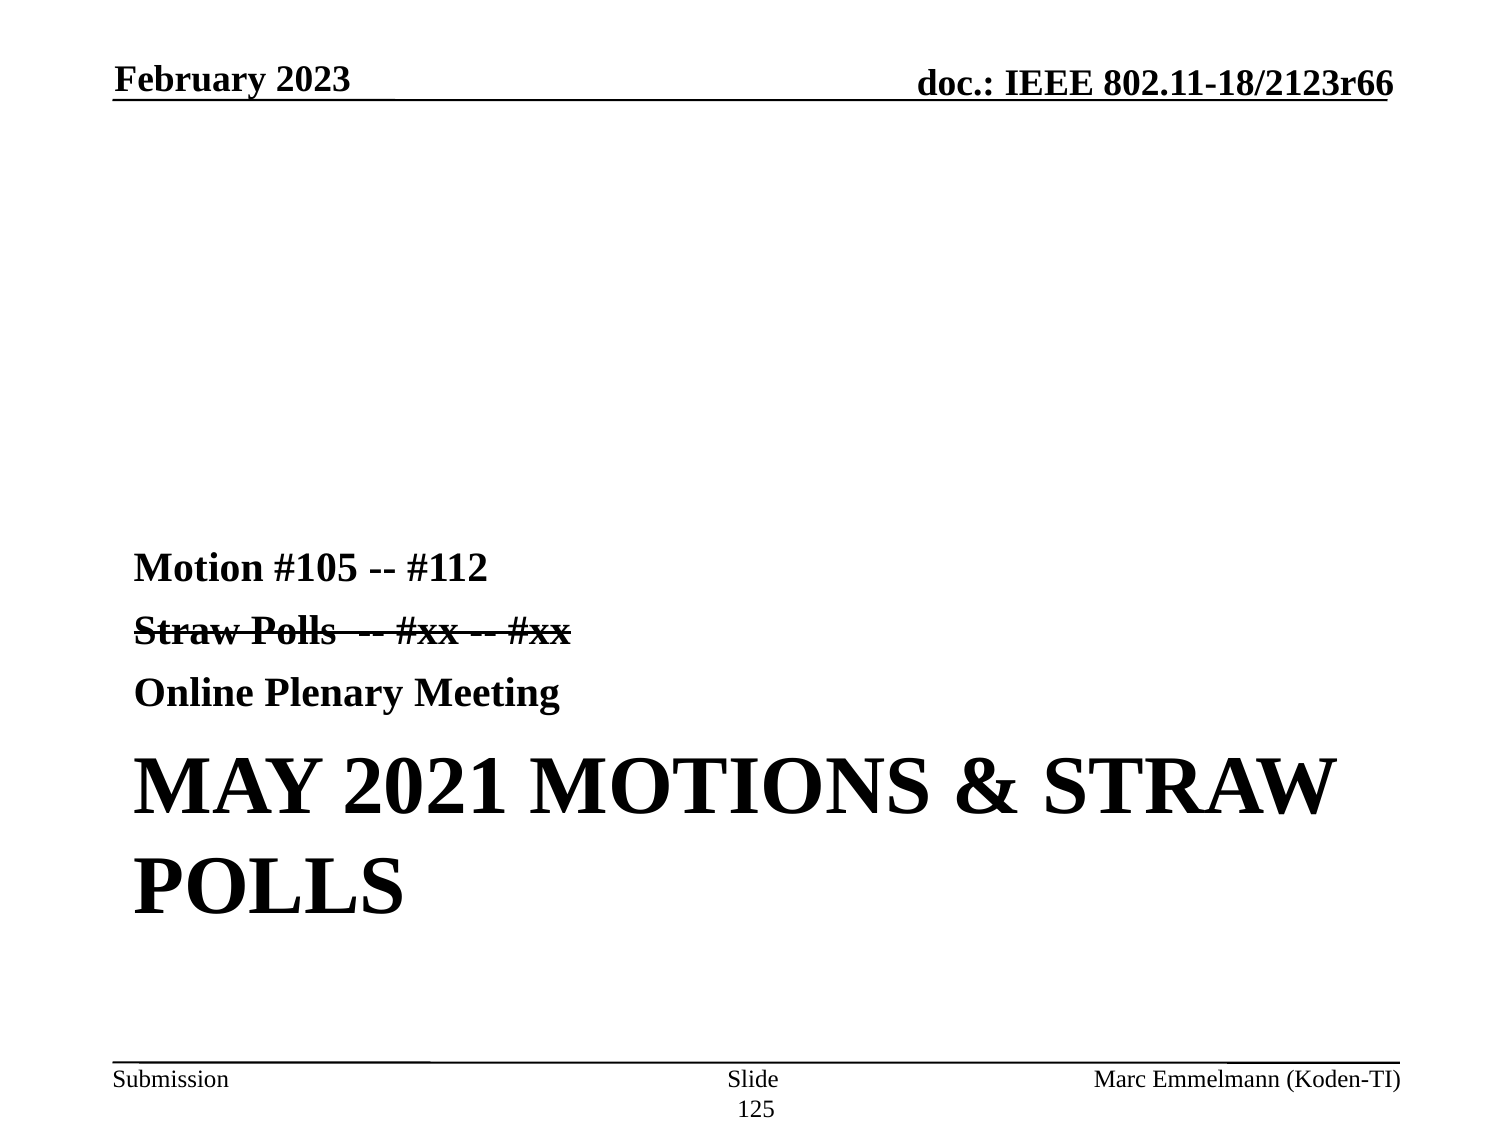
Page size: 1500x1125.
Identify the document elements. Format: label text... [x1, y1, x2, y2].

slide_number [114, 54, 423, 100]
title May 2021 Motions & Straw Polls [118, 724, 1394, 947]
list Motion #105 -- #112 Straw Polls -- #xx -- #xx Online Plenary Meeting [118, 476, 1394, 724]
footer Marc Emmelmann (Koden-TI) [878, 1061, 1402, 1093]
slide_number Slide 125 [712, 1061, 800, 1123]
